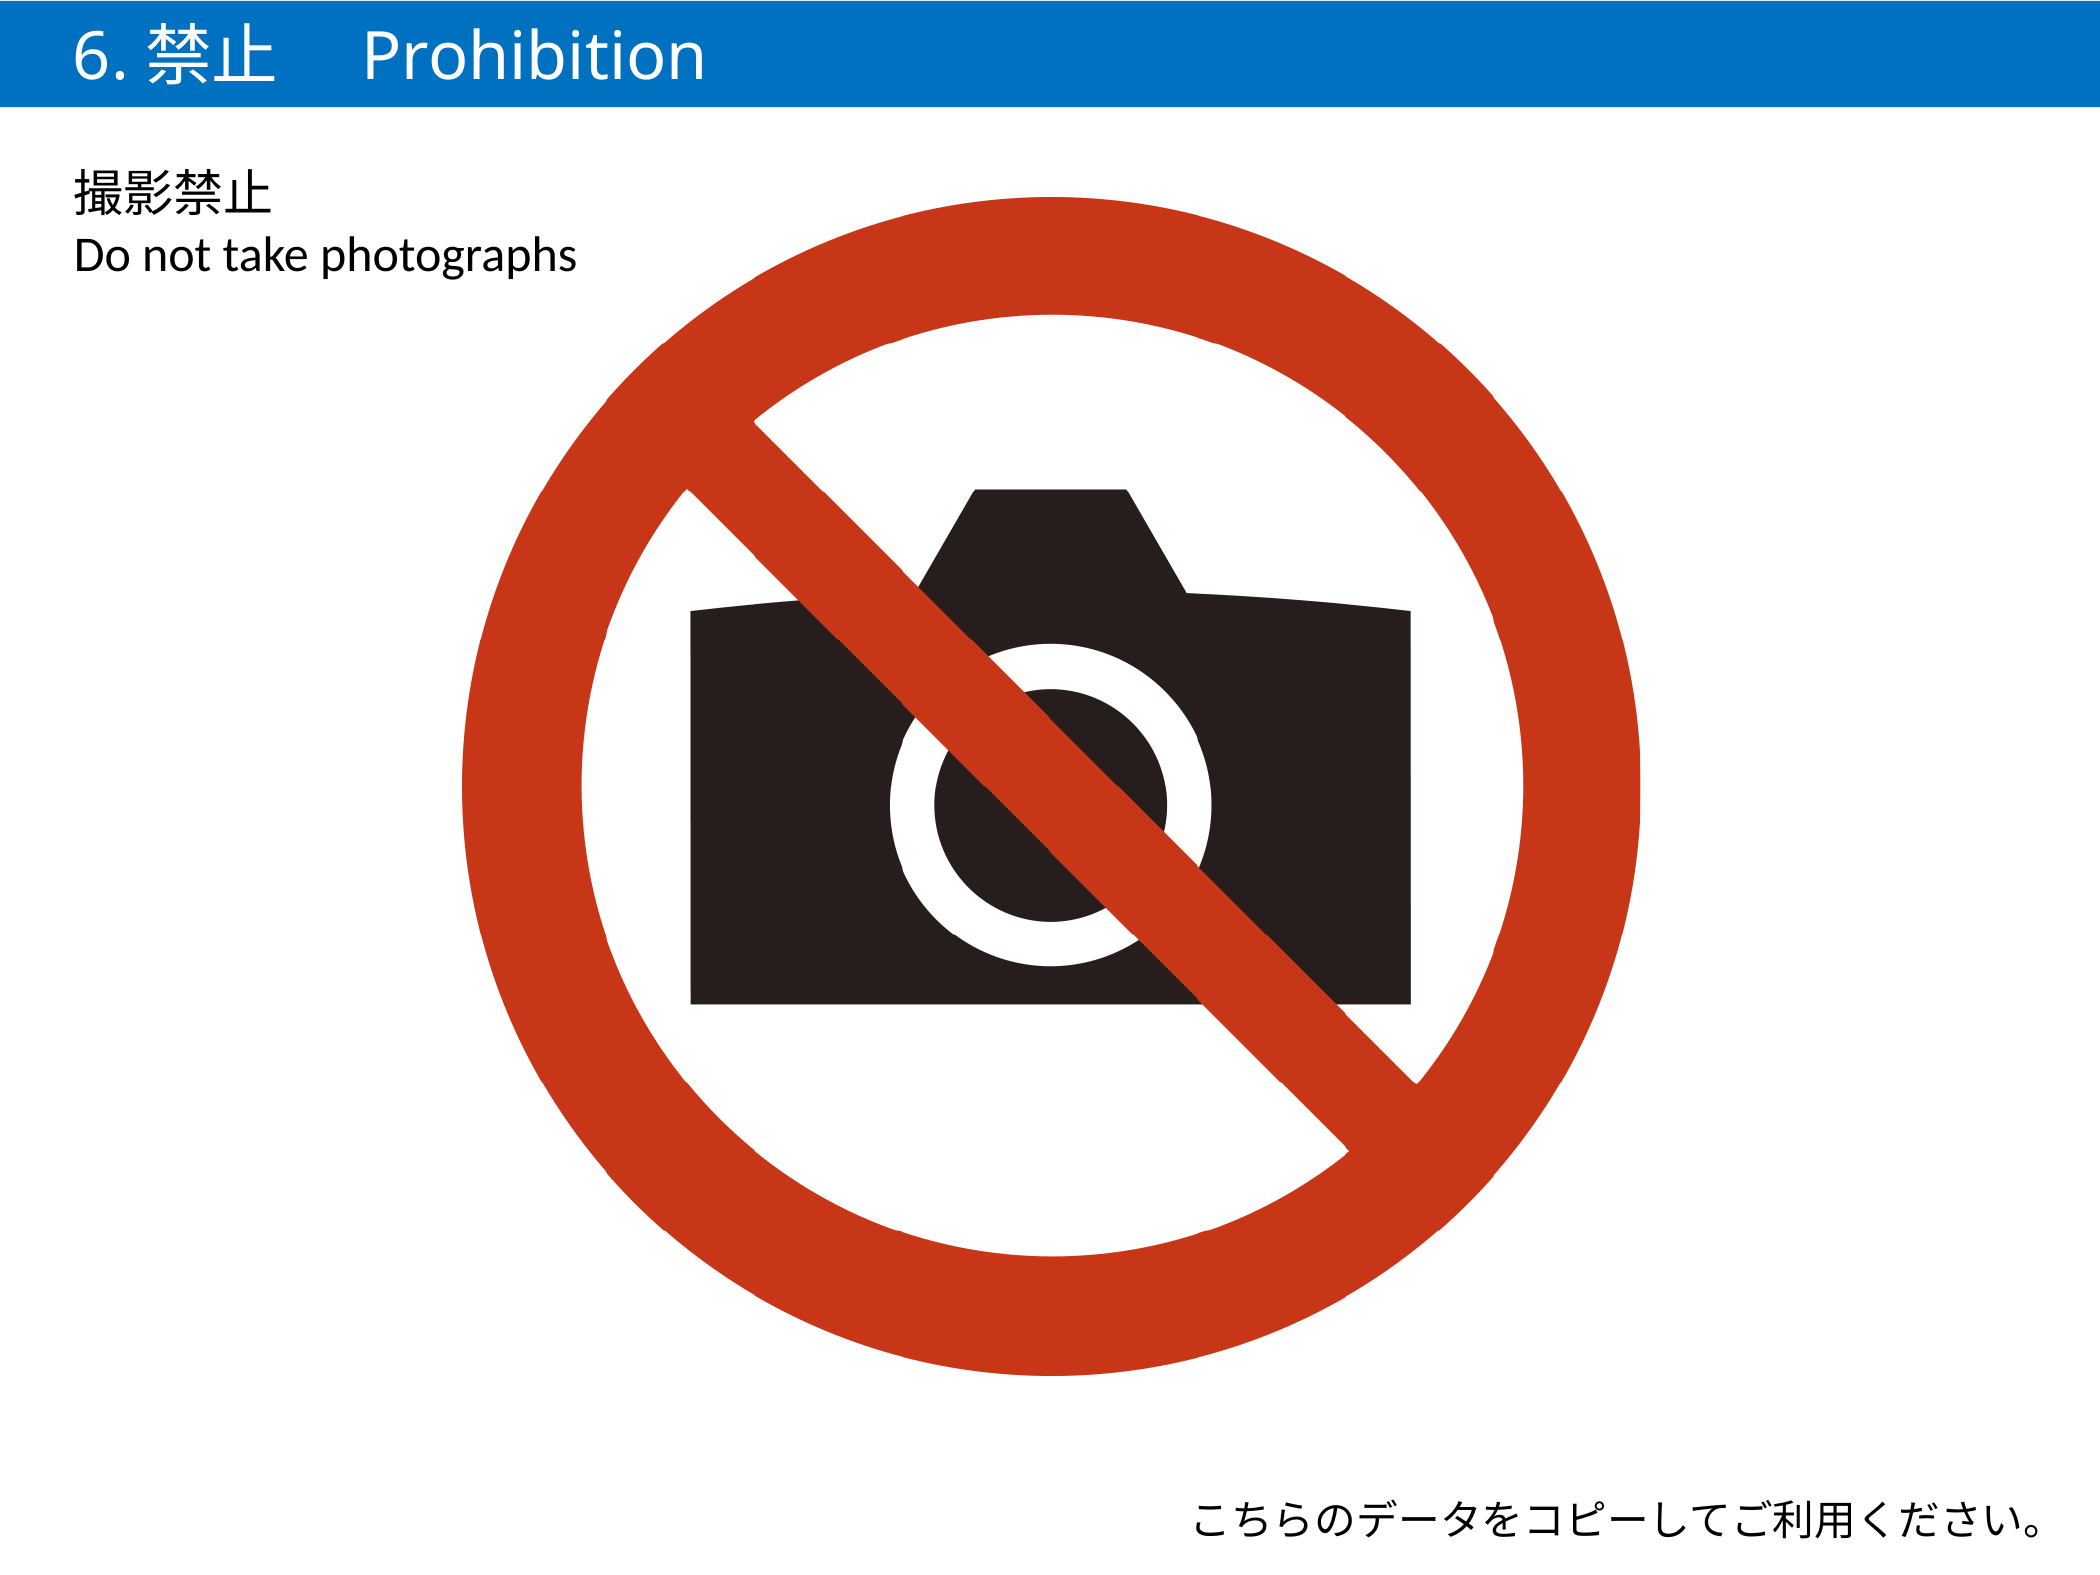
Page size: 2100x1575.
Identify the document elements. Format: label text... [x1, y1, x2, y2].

text_box 6.禁止 Prohibition [58, 5, 724, 101]
picture [459, 196, 1641, 1378]
text_box [0, 0, 2100, 108]
text_box こちらのデータをコピーしてご利用ください。 [1174, 1486, 2081, 1552]
text_box 撮影禁止 Do not take photographs [59, 153, 593, 289]
